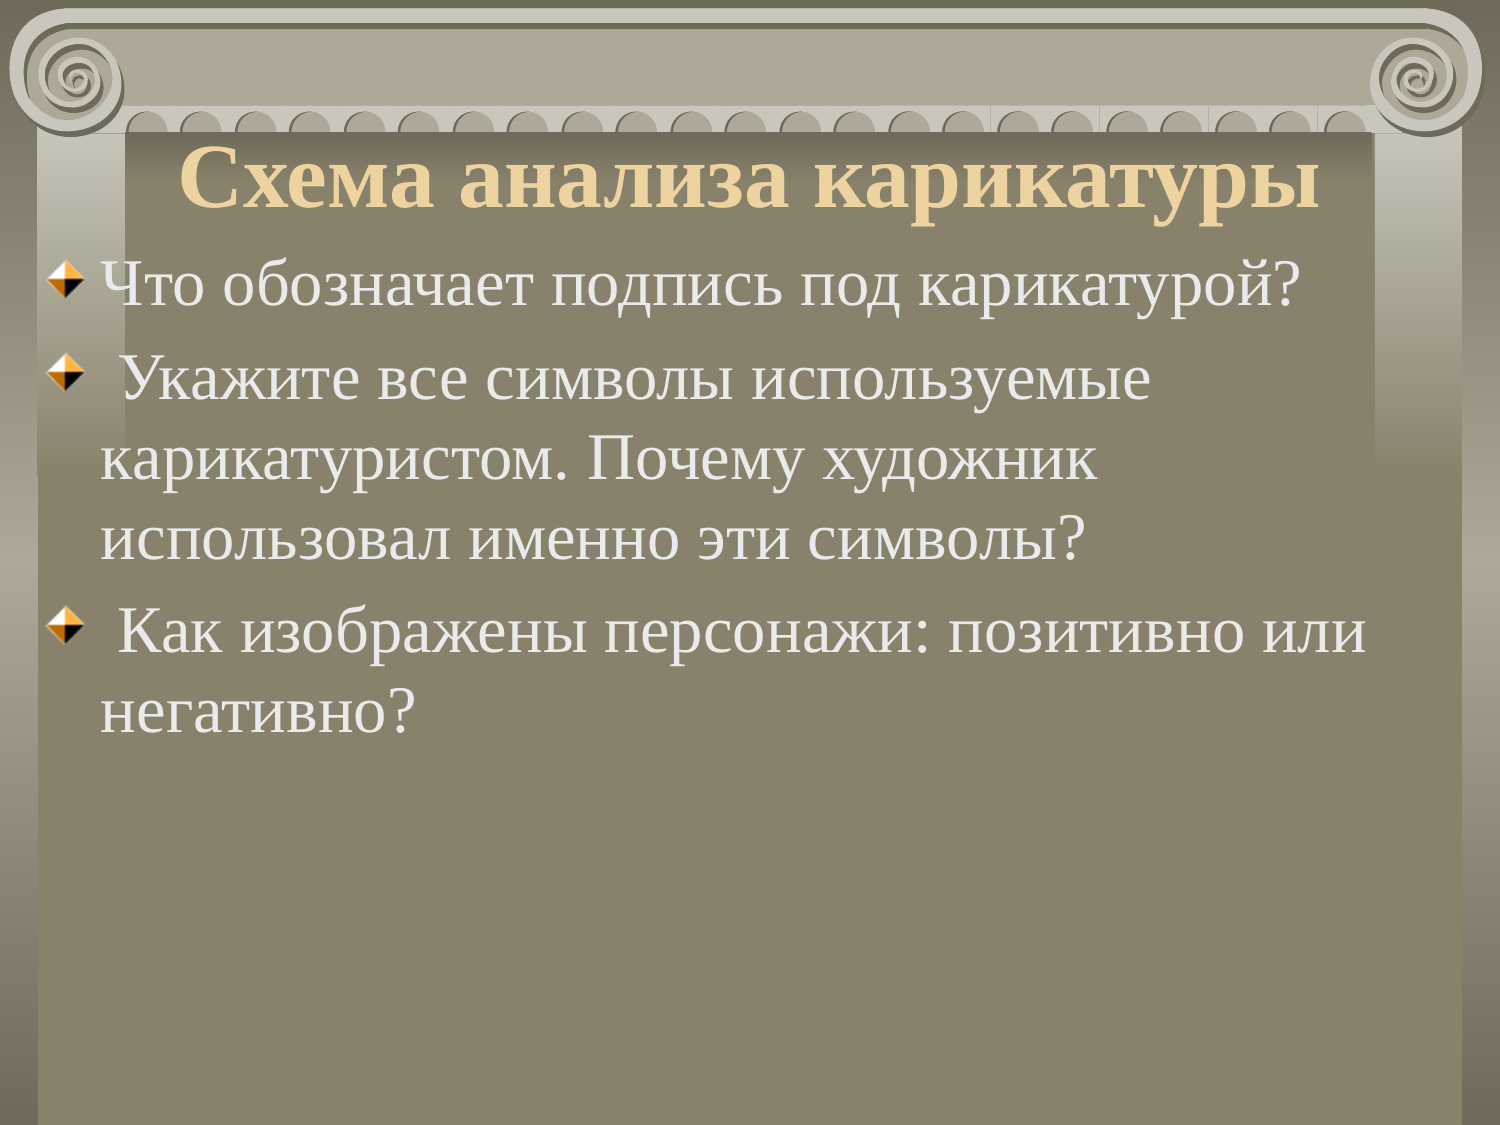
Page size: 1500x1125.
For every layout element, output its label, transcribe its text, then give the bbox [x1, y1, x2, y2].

picture [44, 258, 87, 301]
picture [44, 351, 87, 394]
list Что обозначает подпись под карикатурой? Укажите все символы используемые карикатуристом. Почему художник использовал именно эти символы? Как изображены персонажи: позитивно или негативно? [29, 231, 1436, 1026]
picture [44, 604, 87, 647]
title Схема анализа карикатуры [112, 172, 1388, 231]
